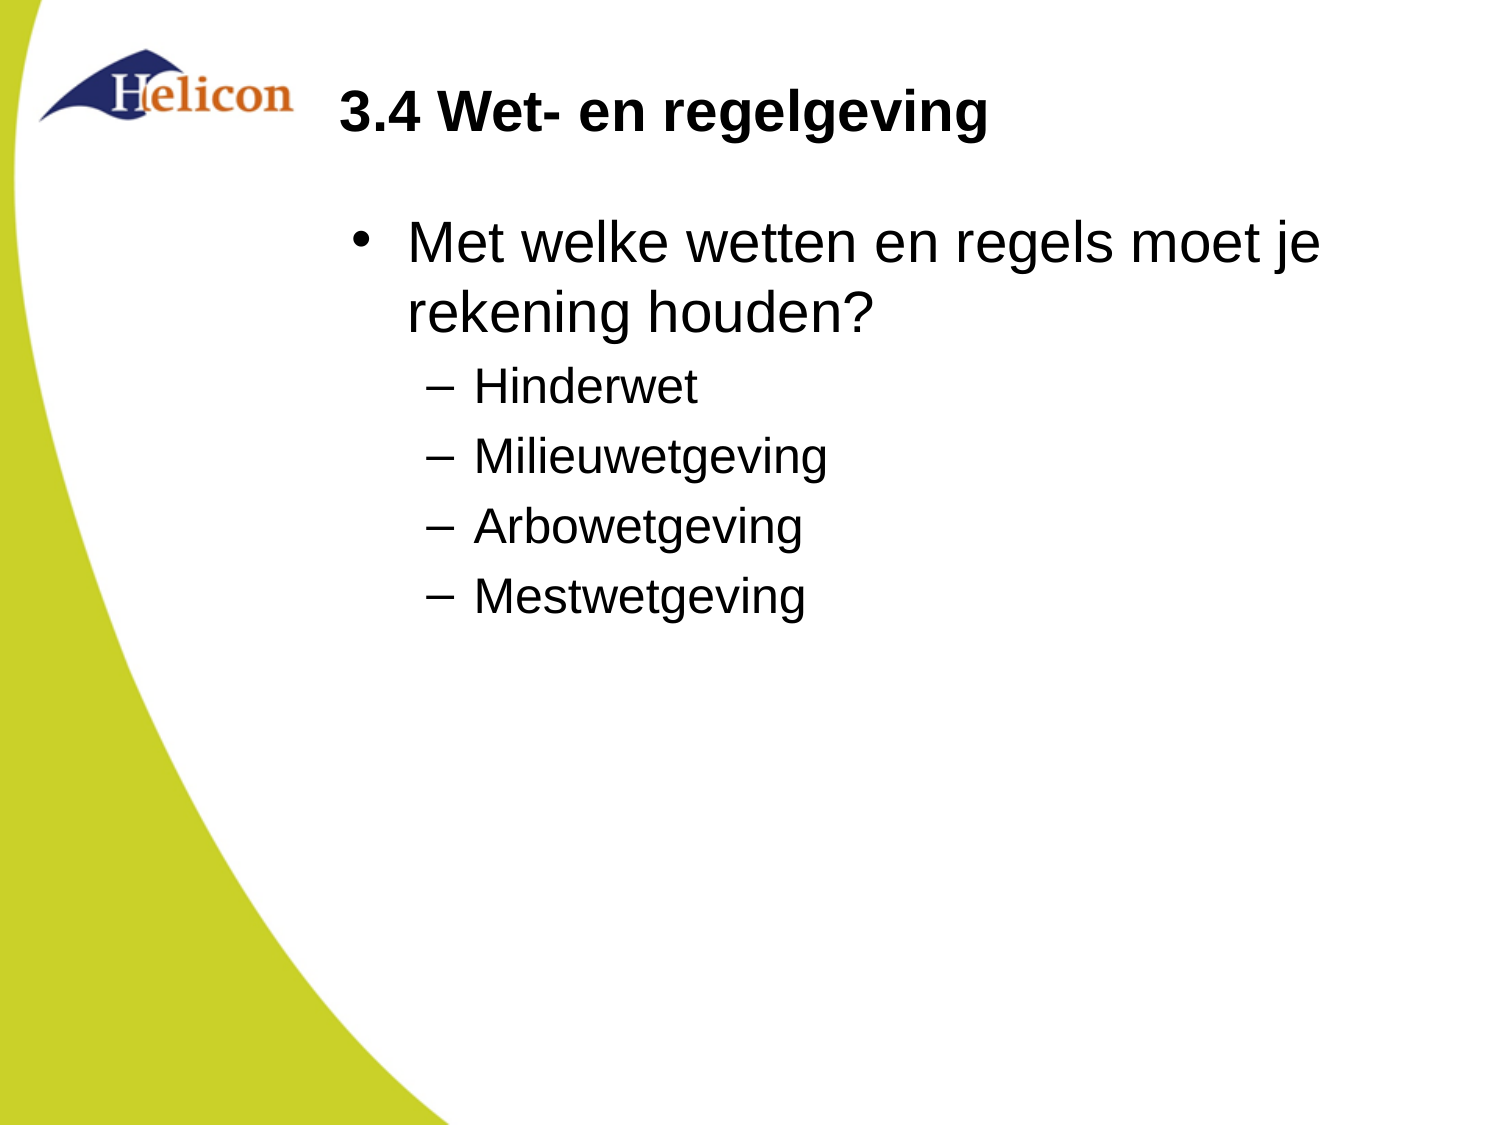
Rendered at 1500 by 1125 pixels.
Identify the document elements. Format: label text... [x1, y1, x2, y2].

picture [0, 0, 1500, 1125]
title 3.4 Wet- en regelgeving [324, 54, 1415, 161]
list Met welke wetten en regels moet je rekening houden? Hinderwet Milieuwetgeving Arbowetgeving Mestwetgeving [336, 196, 1425, 1005]
